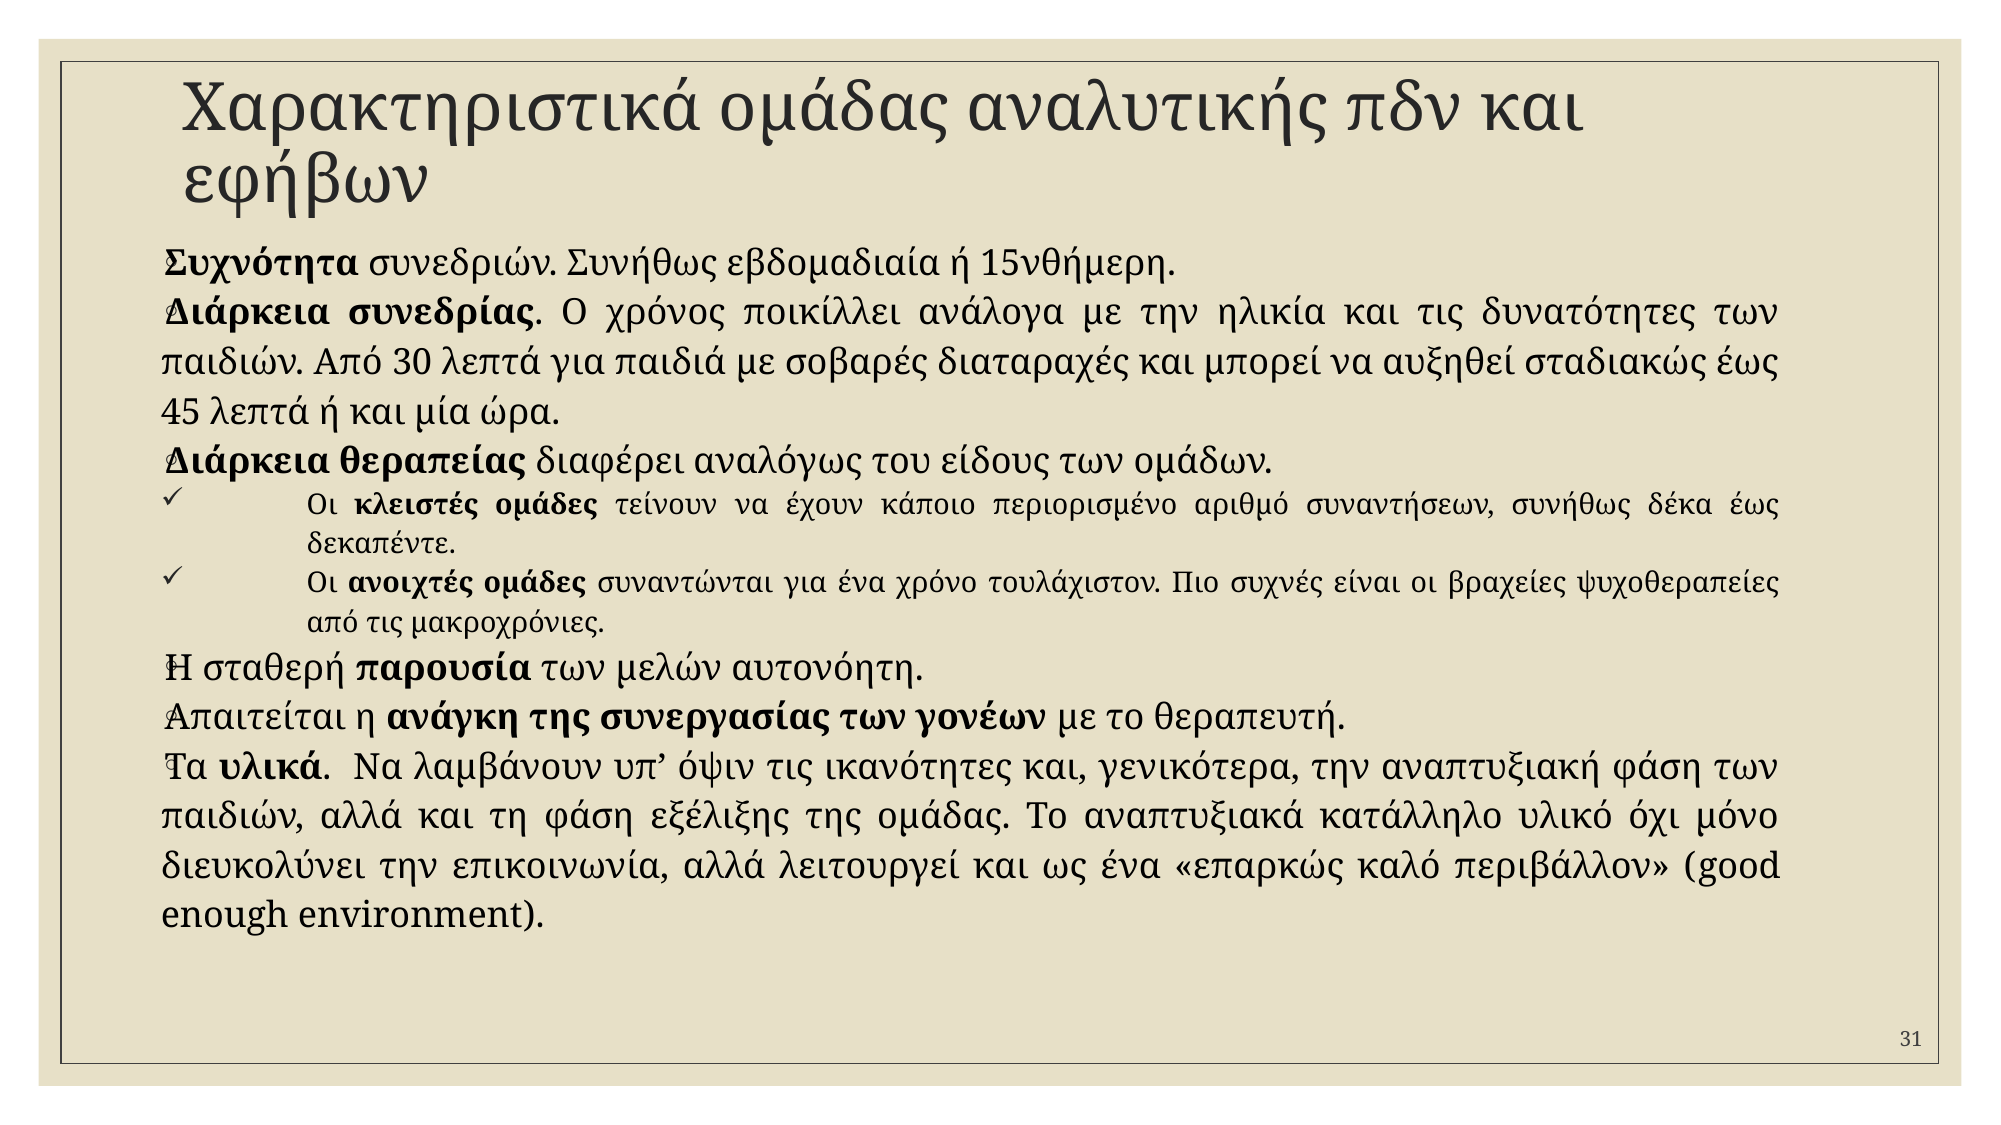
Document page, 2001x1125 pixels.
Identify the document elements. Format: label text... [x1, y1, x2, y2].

title Χαρακτηριστικά ομάδας αναλυτικής πδν και εφήβων [167, 108, 1818, 182]
slide_number 31 [1697, 1019, 1938, 1062]
list Συχνότητα συνεδριών. Συνήθως εβδομαδιαία ή 15νθήμερη. Διάρκεια συνεδρίας. Ο χρόνος ποικίλλει ανάλογα με την ηλικία και τις δυνατότητες των παιδιών. Από 30 λεπτά για παιδιά με σοβαρές διαταραχές και μπορεί να αυξηθεί σταδιακώς έως 45 λεπτά ή και μία ώρα. Διάρκεια θεραπείας διαφέρει αναλόγως του είδους των ομάδων. Οι κλειστές ομάδες τείνουν να έχουν κάποιο περιορισμένο αριθμό συναντήσεων, συνήθως δέκα έως δεκαπέντε. Οι ανοιχτές ομάδες συναντώνται για ένα χρόνο τουλάχιστον. Πιο συχνές είναι οι βραχείες ψυχοθεραπείες από τις μακροχρόνιες. Η σταθερή παρουσία των μελών αυτονόητη. Απαιτείται η ανάγκη της συνεργασίας των γονέων με το θεραπευτή. Τα υλικά. Να λαμβάνουν υπ’ όψιν τις ικανότητες και, γενικότερα, την αναπτυξιακή φάση των παιδιών, αλλά και τη φάση εξέλιξης της ομάδας. Το αναπτυξιακά κατάλληλο υλικό όχι μόνο διευκολύνει την επικοινωνία, αλλά λειτουργεί και ως ένα «επαρκώς καλό περιβάλλον» (good enough environment). [145, 225, 1796, 976]
